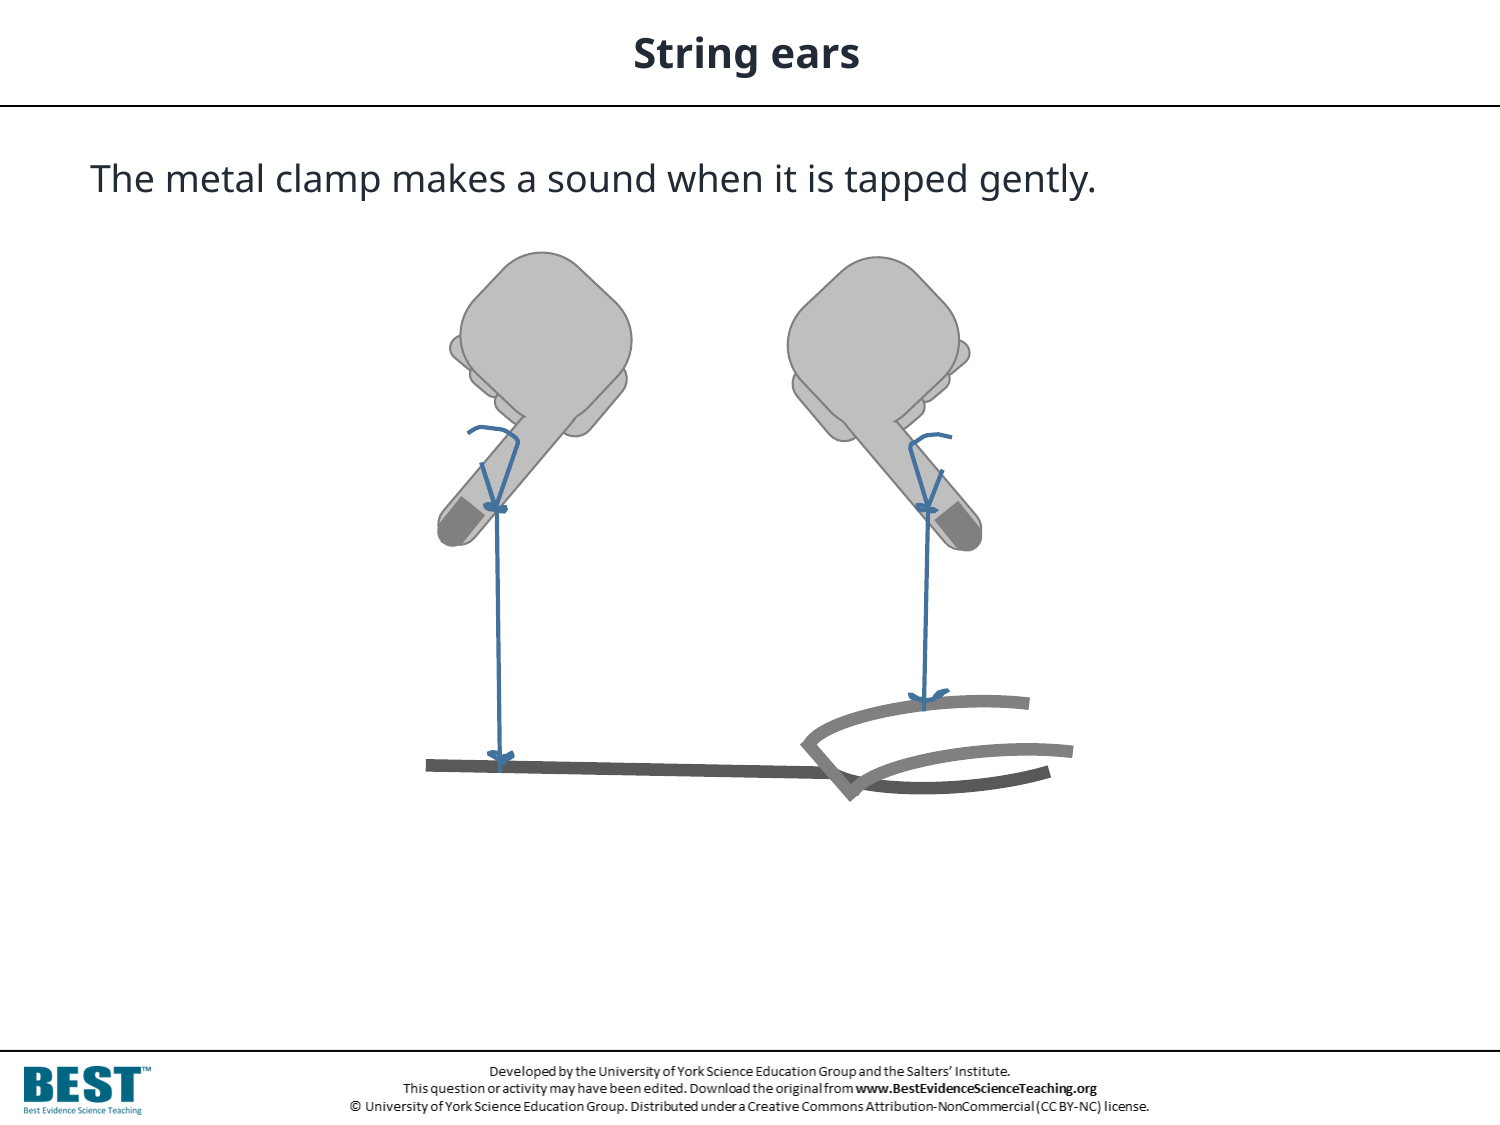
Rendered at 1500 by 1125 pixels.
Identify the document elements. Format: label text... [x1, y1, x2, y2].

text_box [425, 264, 1128, 824]
picture [0, 105, 1500, 1125]
text_box String ears [23, 4, 1471, 99]
